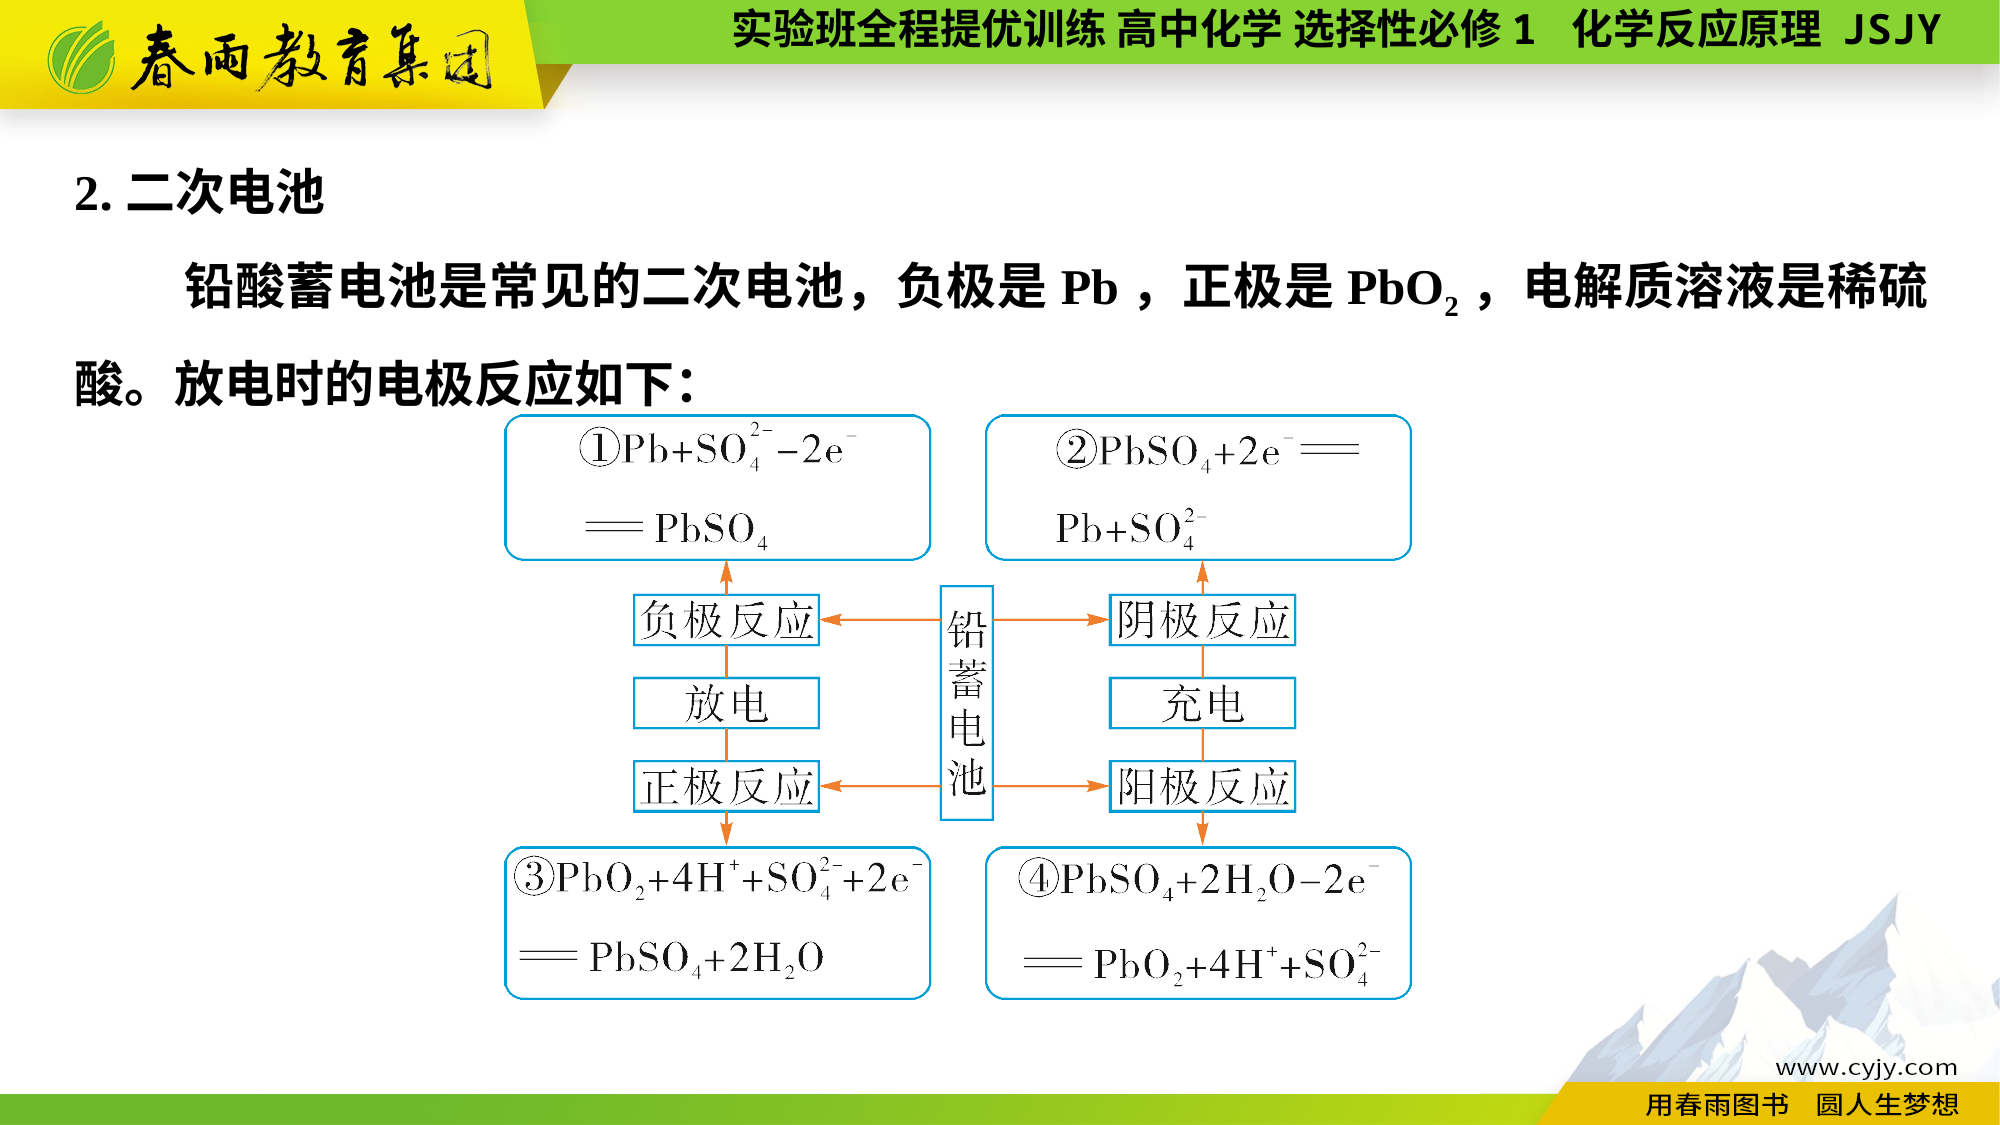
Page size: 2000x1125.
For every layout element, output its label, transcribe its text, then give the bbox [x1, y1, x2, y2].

list 2.二次电池 铅酸蓄电池是常见的二次电池，负极是Pb，正极是PbO2，电解质溶液是稀硫酸。放电时的电极反应如下： [59, 122, 1944, 411]
picture [0, 0, 2000, 1125]
